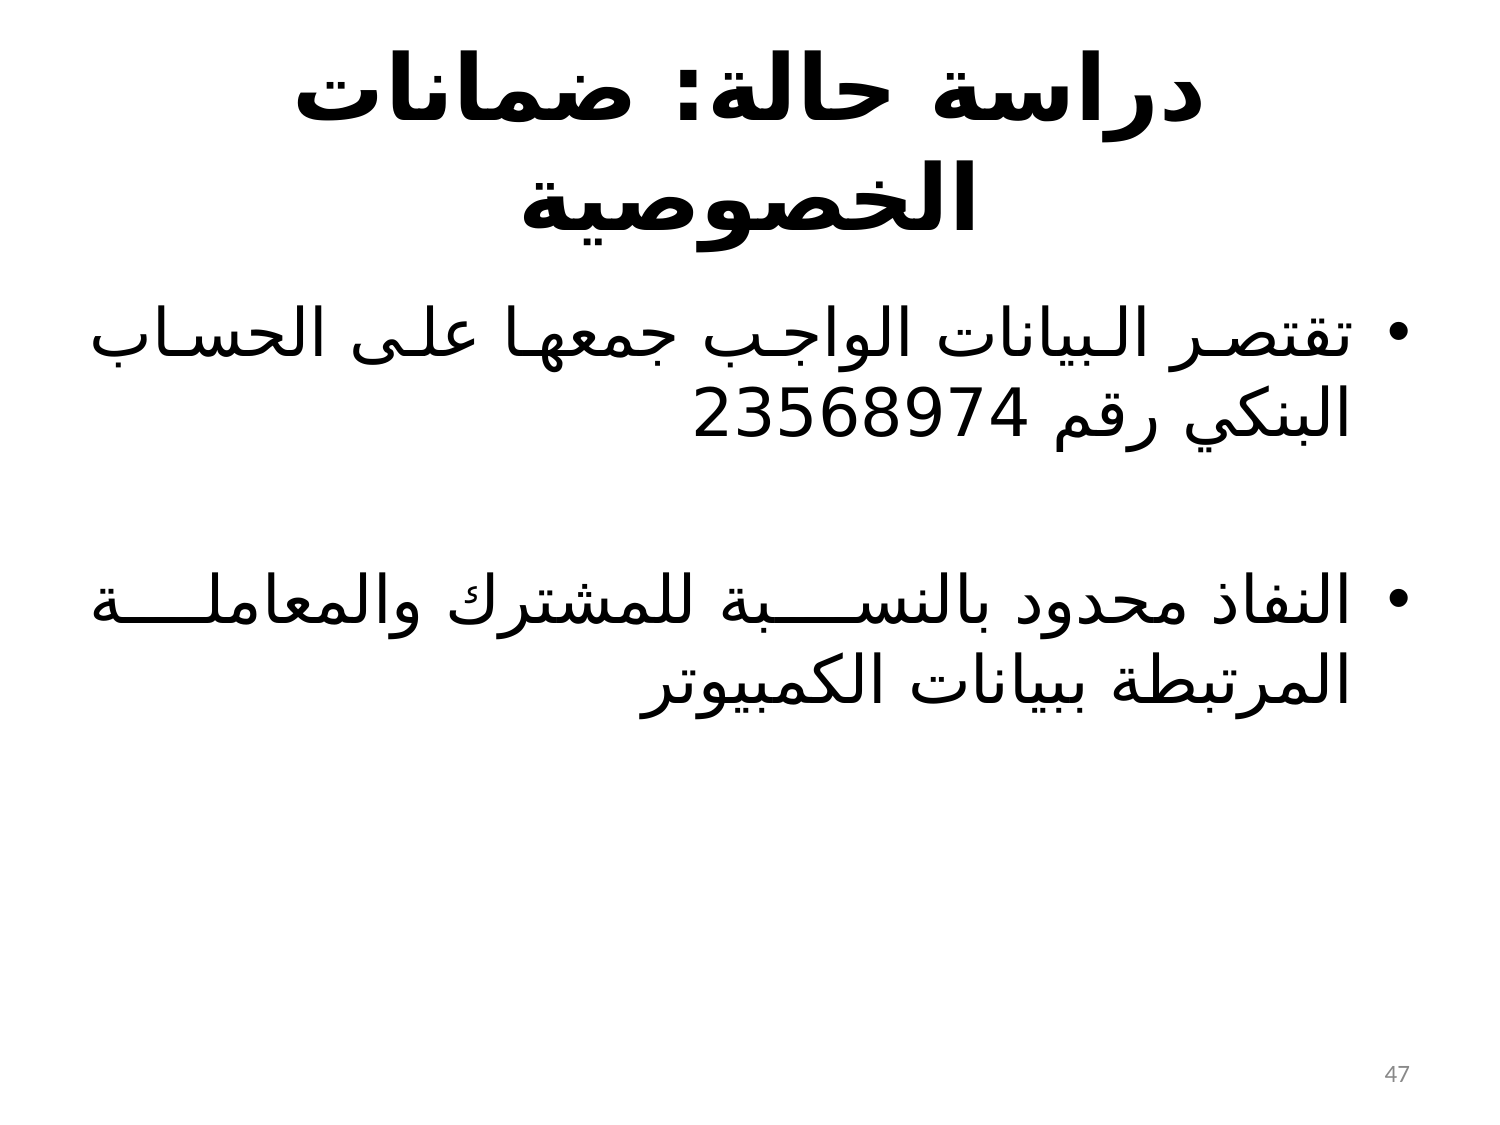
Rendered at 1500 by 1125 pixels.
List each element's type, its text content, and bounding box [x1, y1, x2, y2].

title دراسة حالة: ضمانات الخصوصية [75, 45, 1425, 189]
slide_number 47 [1074, 1042, 1425, 1103]
text_box تقتصر البيانات الواجب جمعها على الحساب البنكي رقم 23568974 النفاذ محدود بالنسبة للمشترك والمعاملة المرتبطة ببيانات الكمبيوتر [74, 189, 1425, 932]
